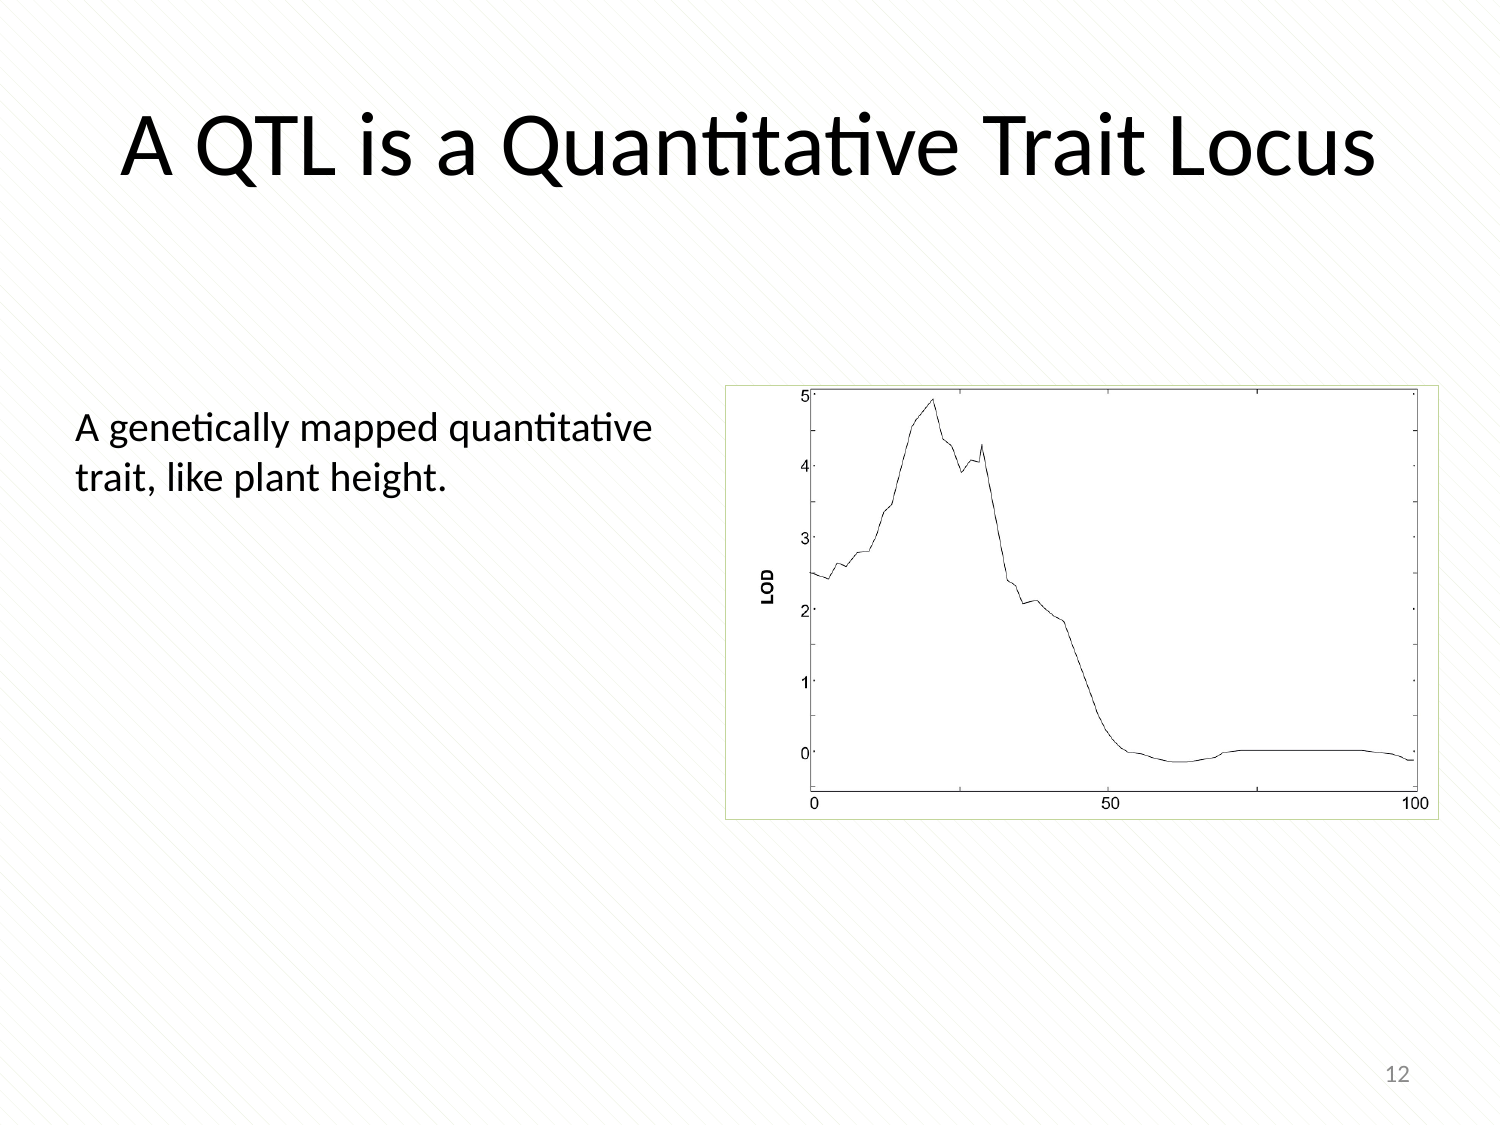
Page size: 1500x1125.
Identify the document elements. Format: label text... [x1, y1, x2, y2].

picture [724, 385, 1439, 820]
list A genetically mapped quantitative trait, like plant height. [60, 391, 756, 835]
title A QTL is a Quantitative Trait Locus [75, 45, 1425, 233]
slide_number 12 [1074, 1042, 1425, 1103]
